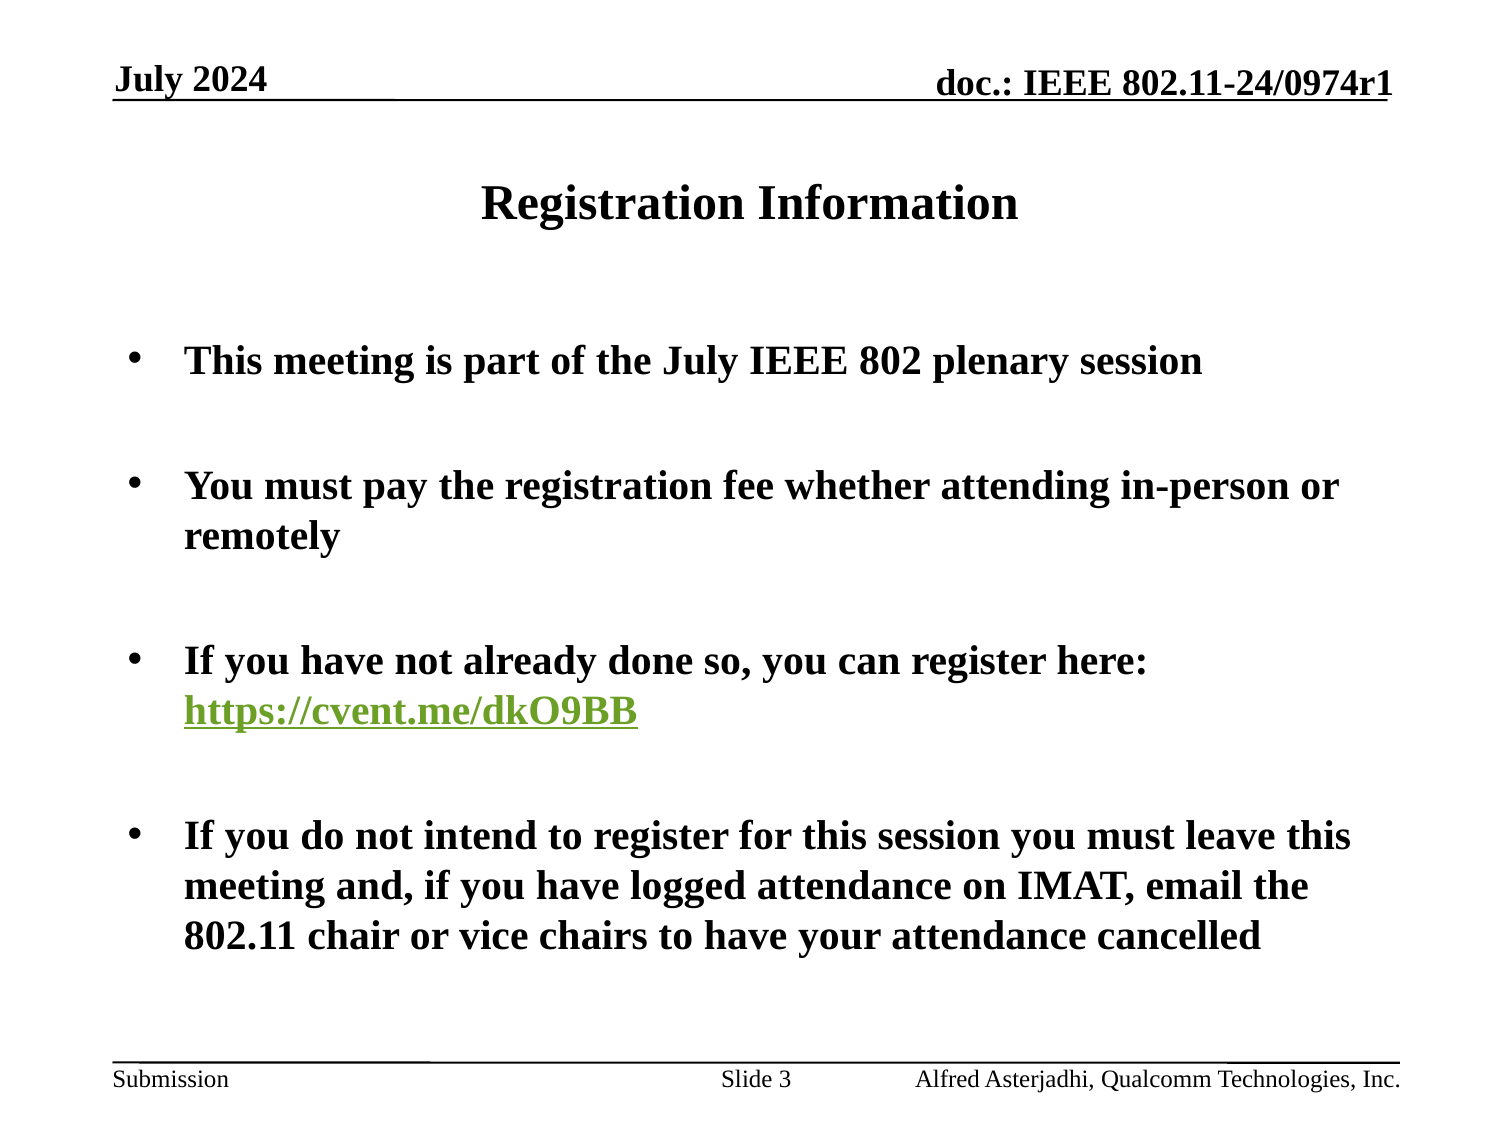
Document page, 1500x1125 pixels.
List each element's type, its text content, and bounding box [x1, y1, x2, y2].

footer Alfred Asterjadhi, Qualcomm Technologies, Inc. [878, 1061, 1402, 1093]
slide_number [114, 54, 423, 100]
slide_number Slide 3 [712, 1061, 800, 1123]
list This meeting is part of the July IEEE 802 plenary session You must pay the registration fee whether attending in-person or remotely If you have not already done so, you can register here: https://cvent.me/dkO9BB If you do not intend to register for this session you must leave this meeting and, if you have logged attendance on IMAT, email the 802.11 chair or vice chairs to have your attendance cancelled [112, 324, 1388, 1063]
title Registration Information [112, 112, 1388, 288]
